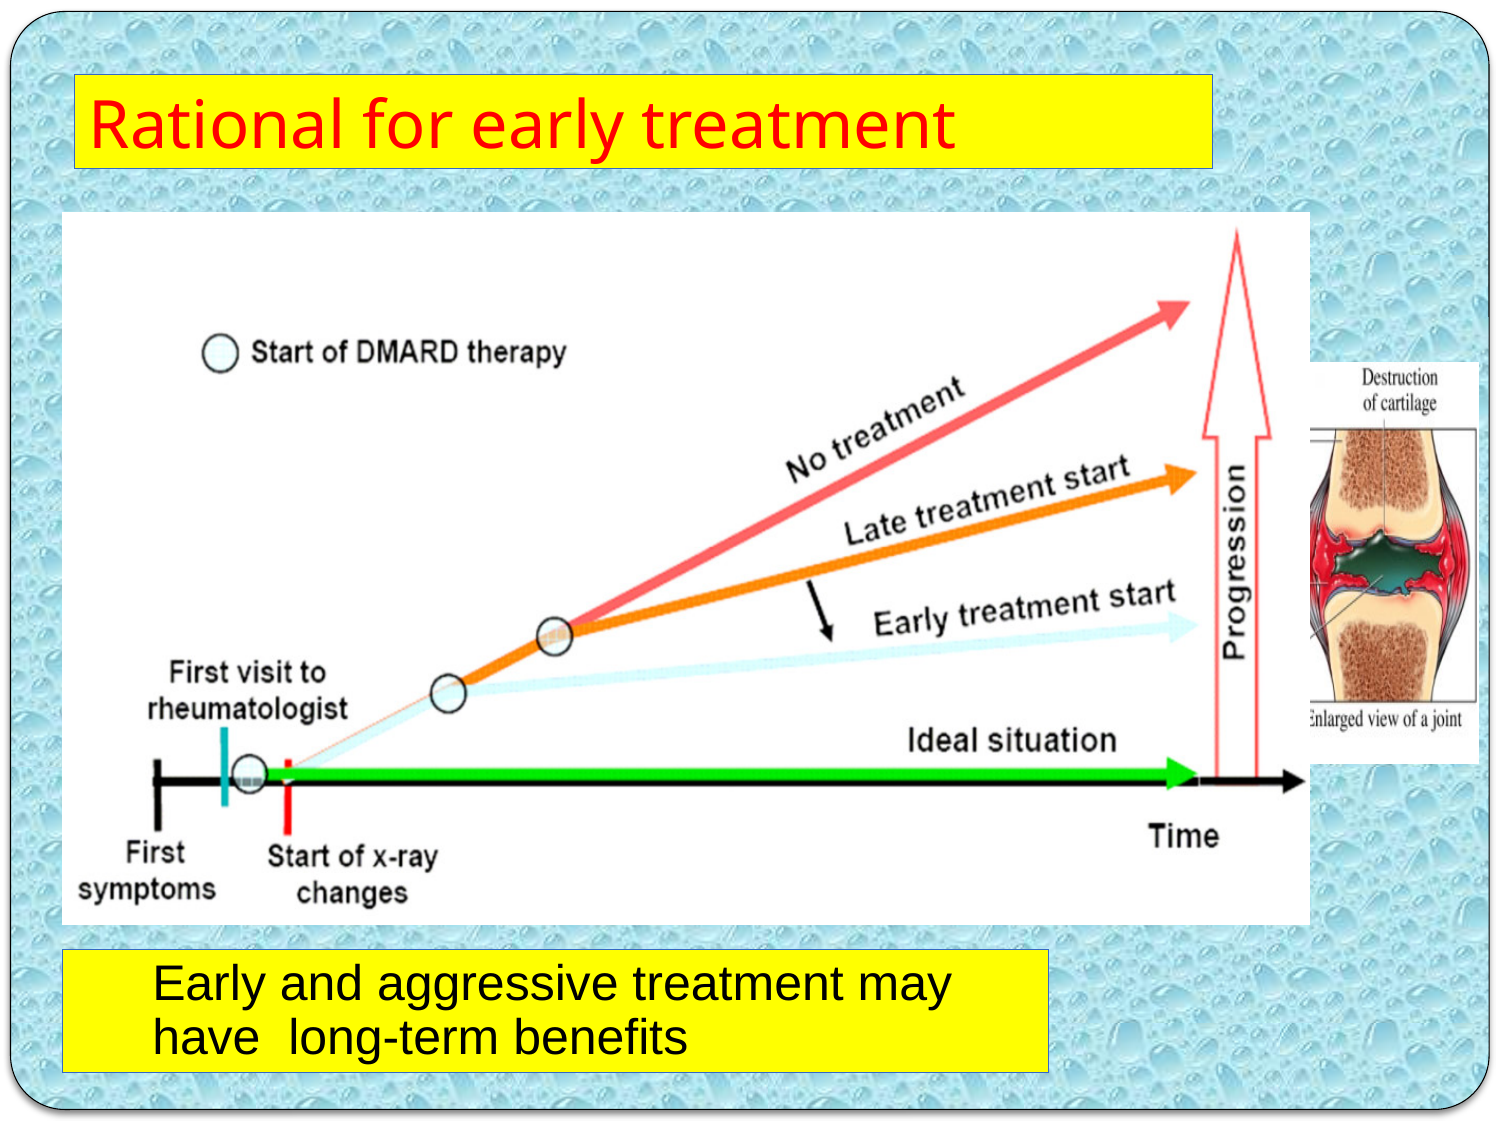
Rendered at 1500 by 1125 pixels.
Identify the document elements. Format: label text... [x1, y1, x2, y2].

picture [12, 12, 1488, 1108]
text_box Rational for early treatment [74, 74, 1213, 169]
text_box Early and aggressive treatment may have long-term benefits [62, 949, 1049, 1073]
